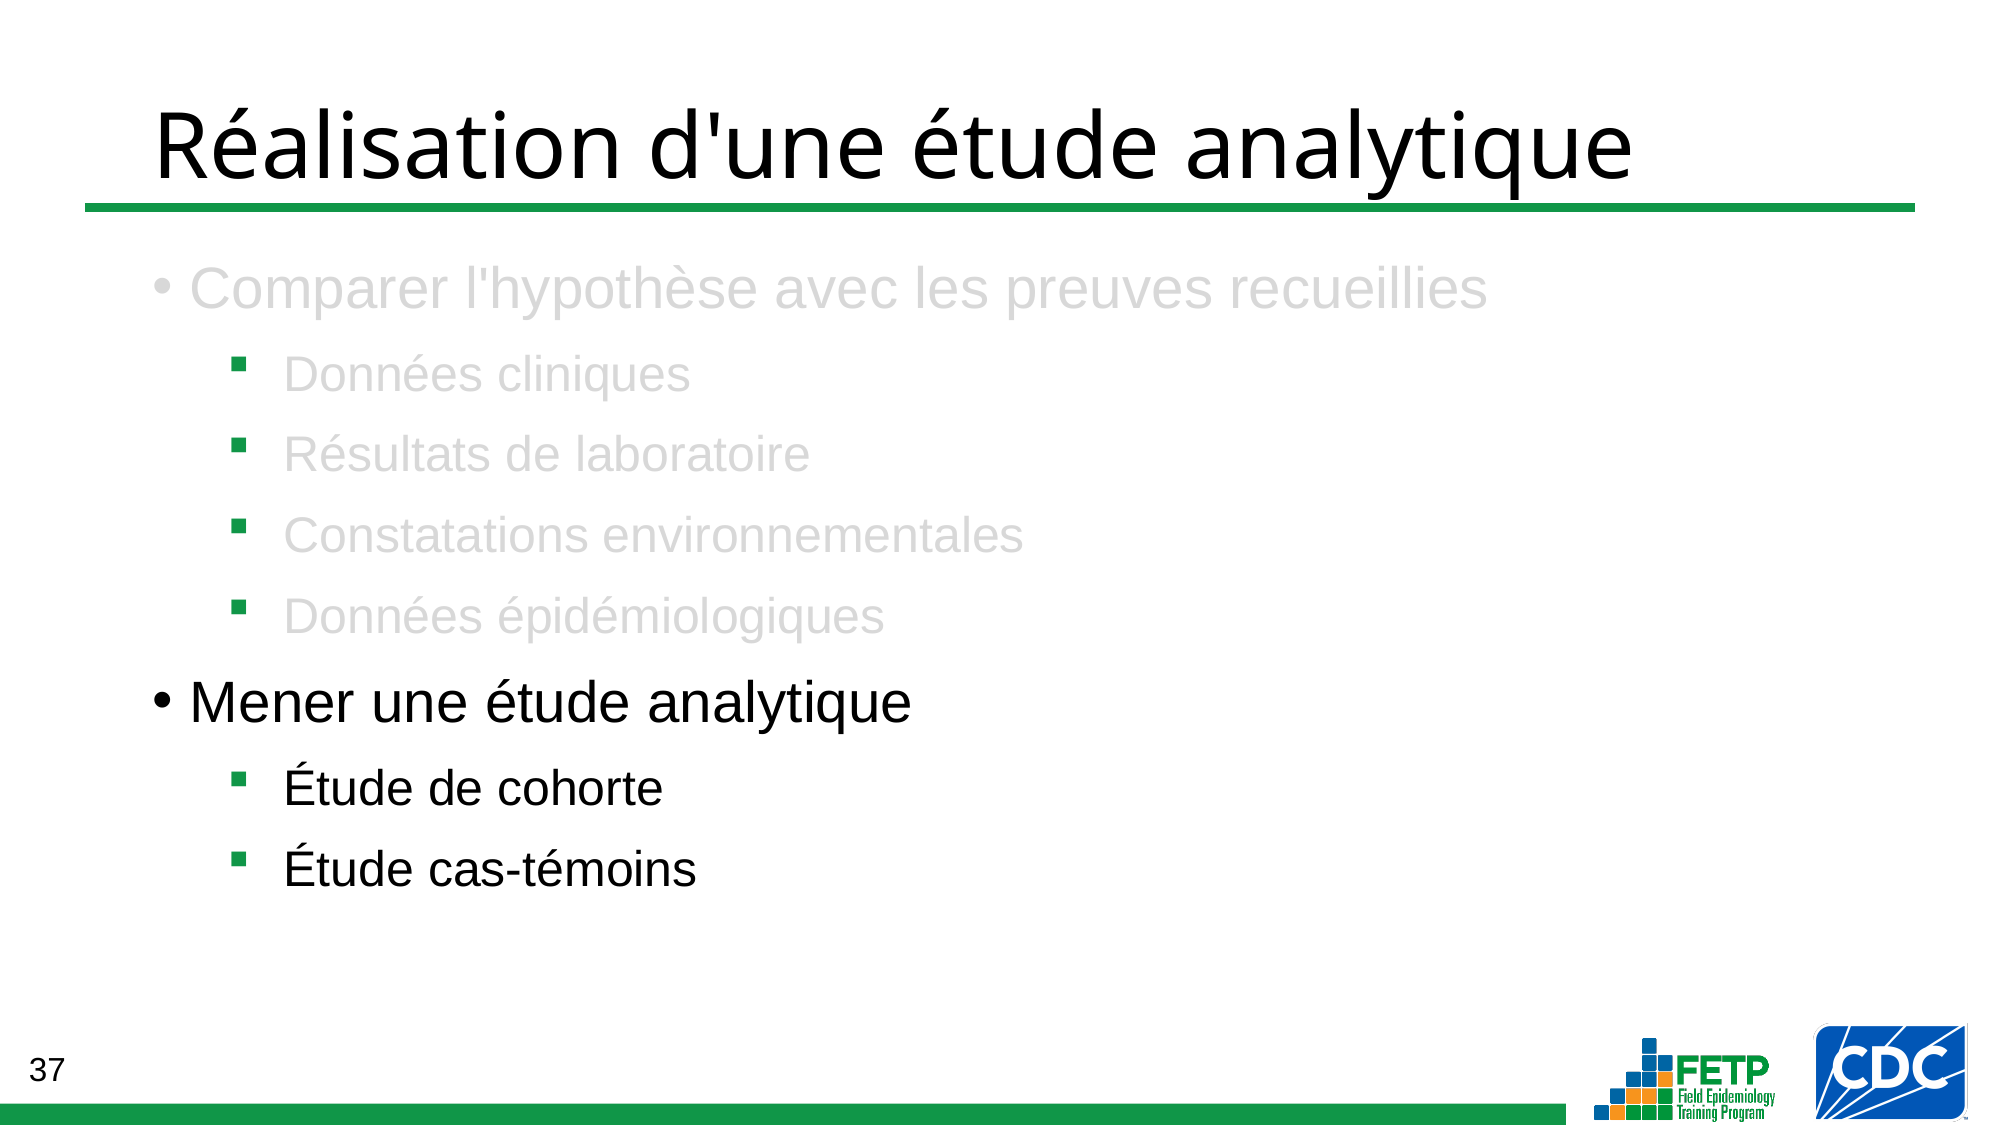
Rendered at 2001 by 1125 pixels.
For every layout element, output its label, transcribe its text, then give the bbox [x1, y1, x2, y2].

picture [1813, 1023, 1968, 1122]
list Comparer l'hypothèse avec les preuves recueillies Données cliniques Résultats de laboratoire Constatations environnementales Données épidémiologiques Mener une étude analytique Étude de cohorte Étude cas-témoins [137, 242, 1863, 1004]
title Réalisation d'une étude analytique [137, 75, 1863, 207]
picture [1594, 1038, 1775, 1122]
